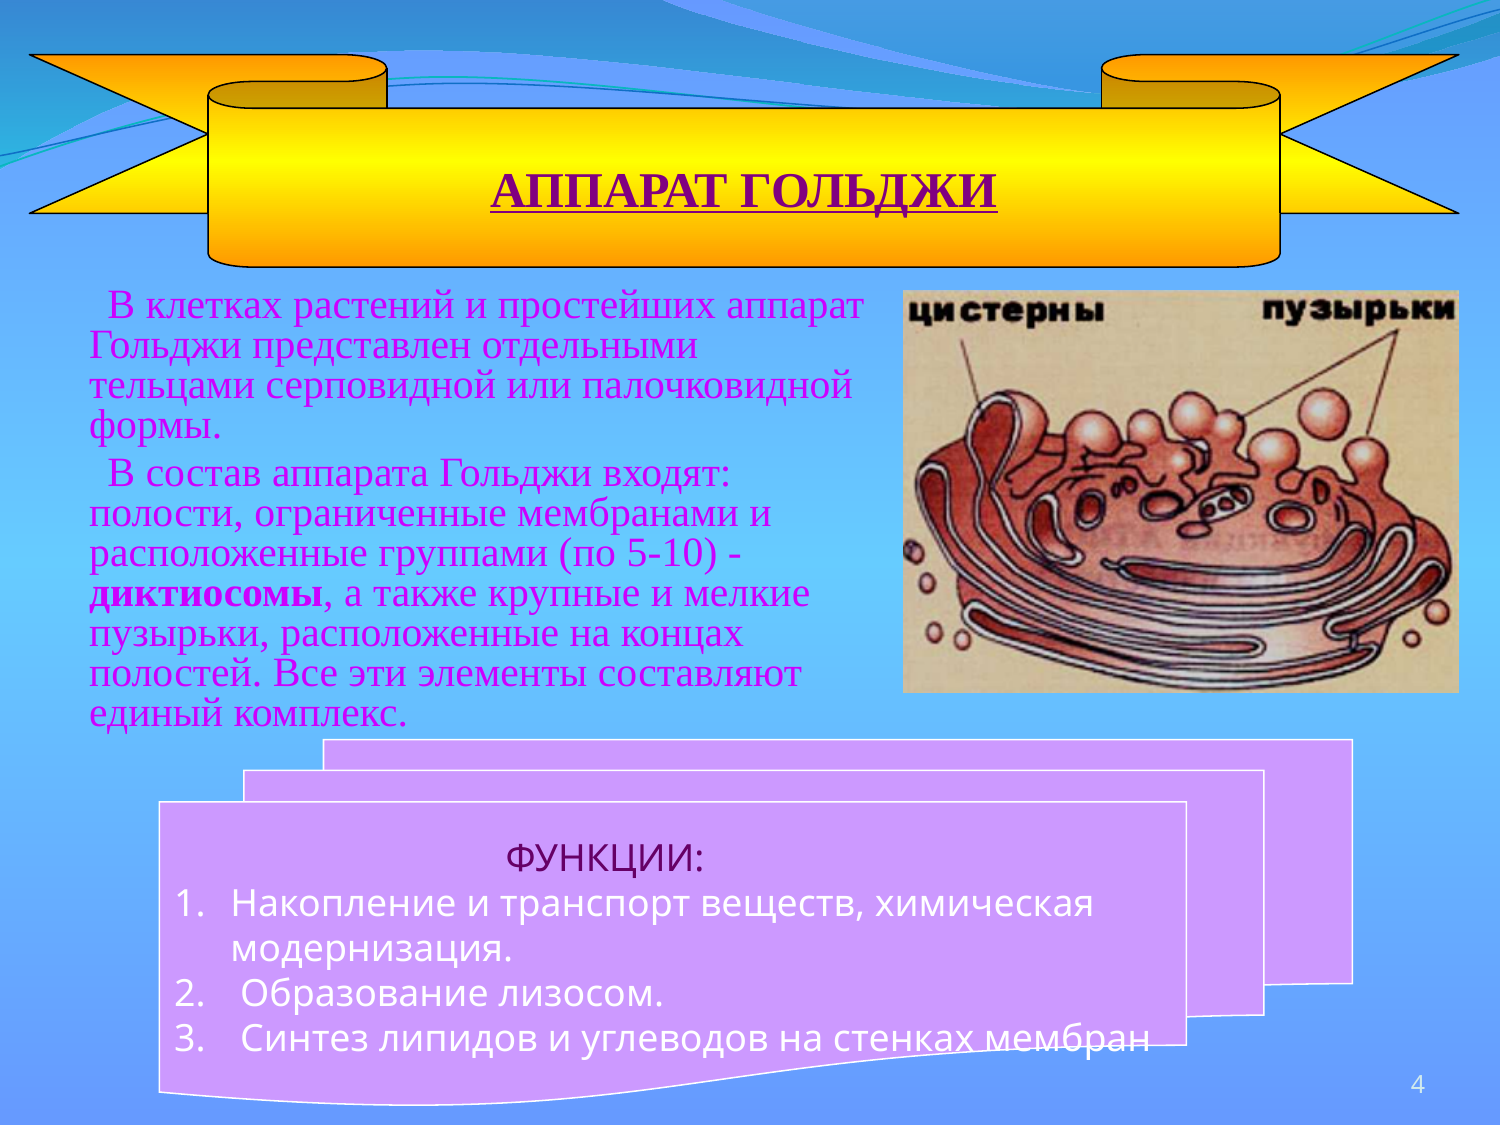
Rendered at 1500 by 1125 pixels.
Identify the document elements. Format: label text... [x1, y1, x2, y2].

picture [903, 290, 1459, 693]
slide_number 4 [1299, 1042, 1425, 1103]
list В клетках растений и простейших аппарат Гольджи представлен отдельными тельцами серповидной или палочковидной формы. В состав аппарата Гольджи входят: полости, ограниченные мембранами и расположенные группами (по 5-10) - диктиосомы, а также крупные и мелкие пузырьки, расположенные на концах полостей. Все эти элементы составляют единый комплекс. [29, 278, 881, 717]
text_box ФУНКЦИИ: Накопление и транспорт веществ, химическая модернизация. Образование лизосом. Синтез липидов и углеводов на стенках мембран [159, 739, 1353, 1106]
text_box АППАРАТ ГОЛЬДЖИ [29, 54, 1459, 268]
